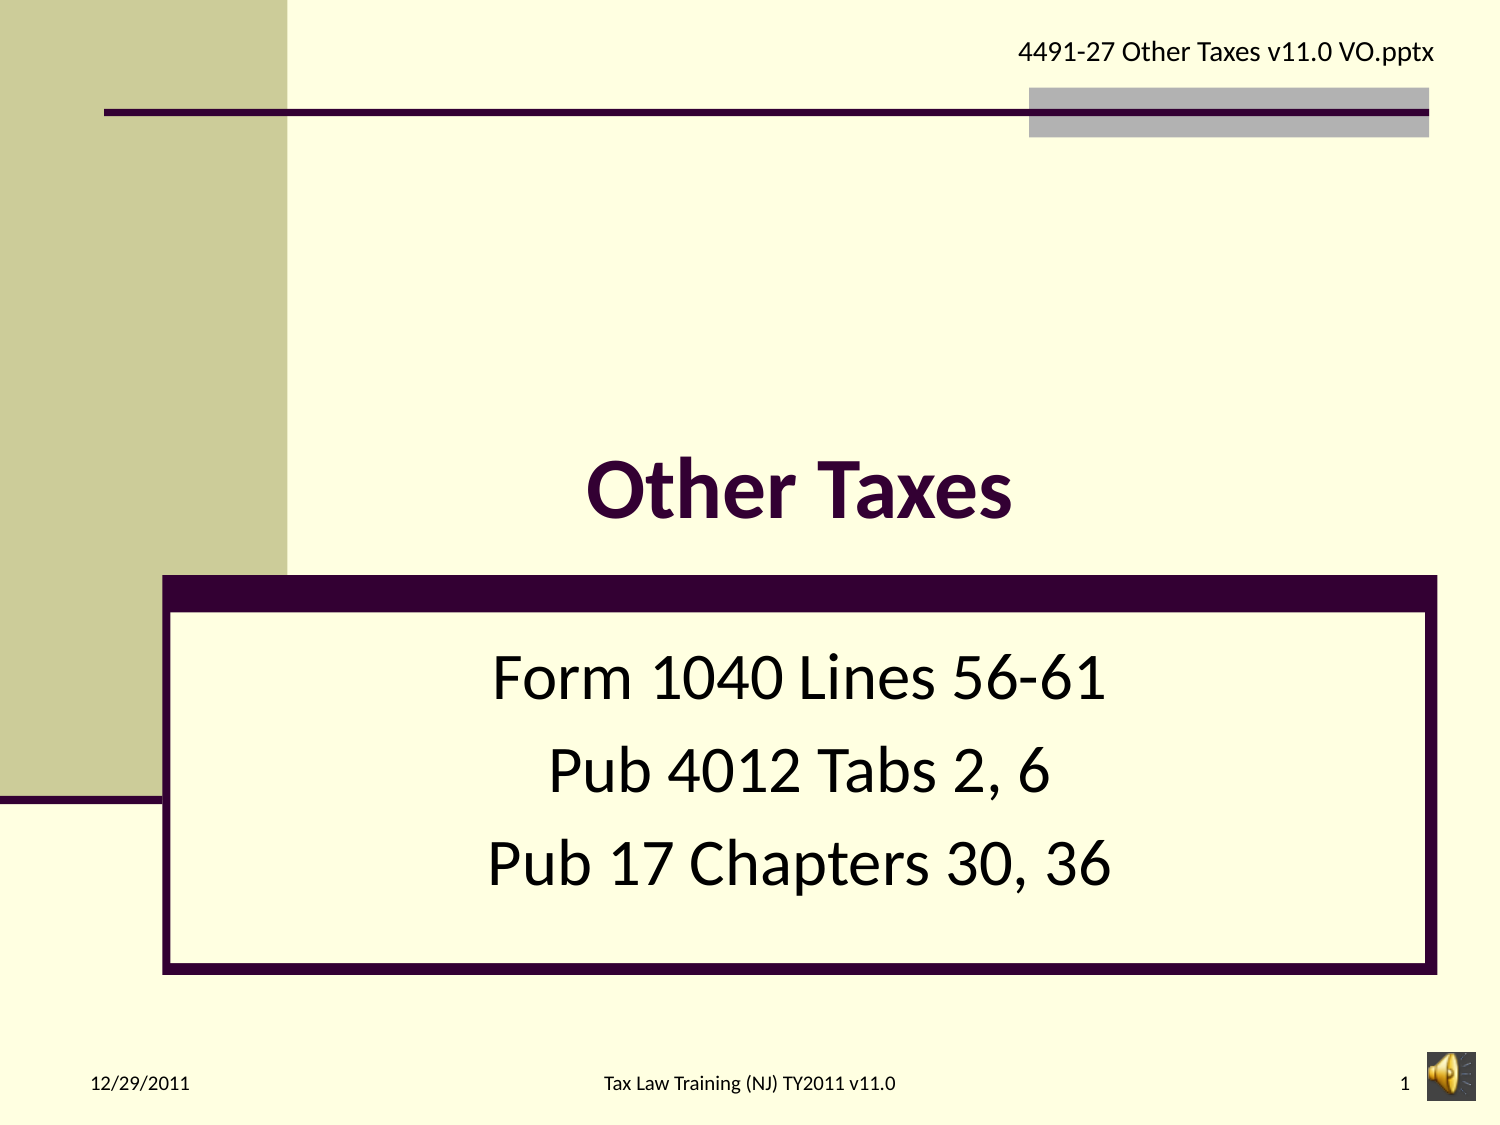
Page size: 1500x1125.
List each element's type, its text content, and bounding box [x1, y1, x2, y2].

text_box 4491-27 Other Taxes v11.0 VO.pptx [487, 24, 1450, 75]
footer Tax Law Training (NJ) TY2011 v11.0 [512, 1049, 988, 1103]
title Other Taxes [162, 362, 1438, 604]
slide_number 1 [1074, 1049, 1426, 1103]
subtitle Form 1040 Lines 56-61 Pub 4012 Tabs 2, 6 Pub 17 Chapters 30, 36 [187, 624, 1413, 950]
picture [1426, 1051, 1477, 1102]
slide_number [74, 1049, 426, 1103]
